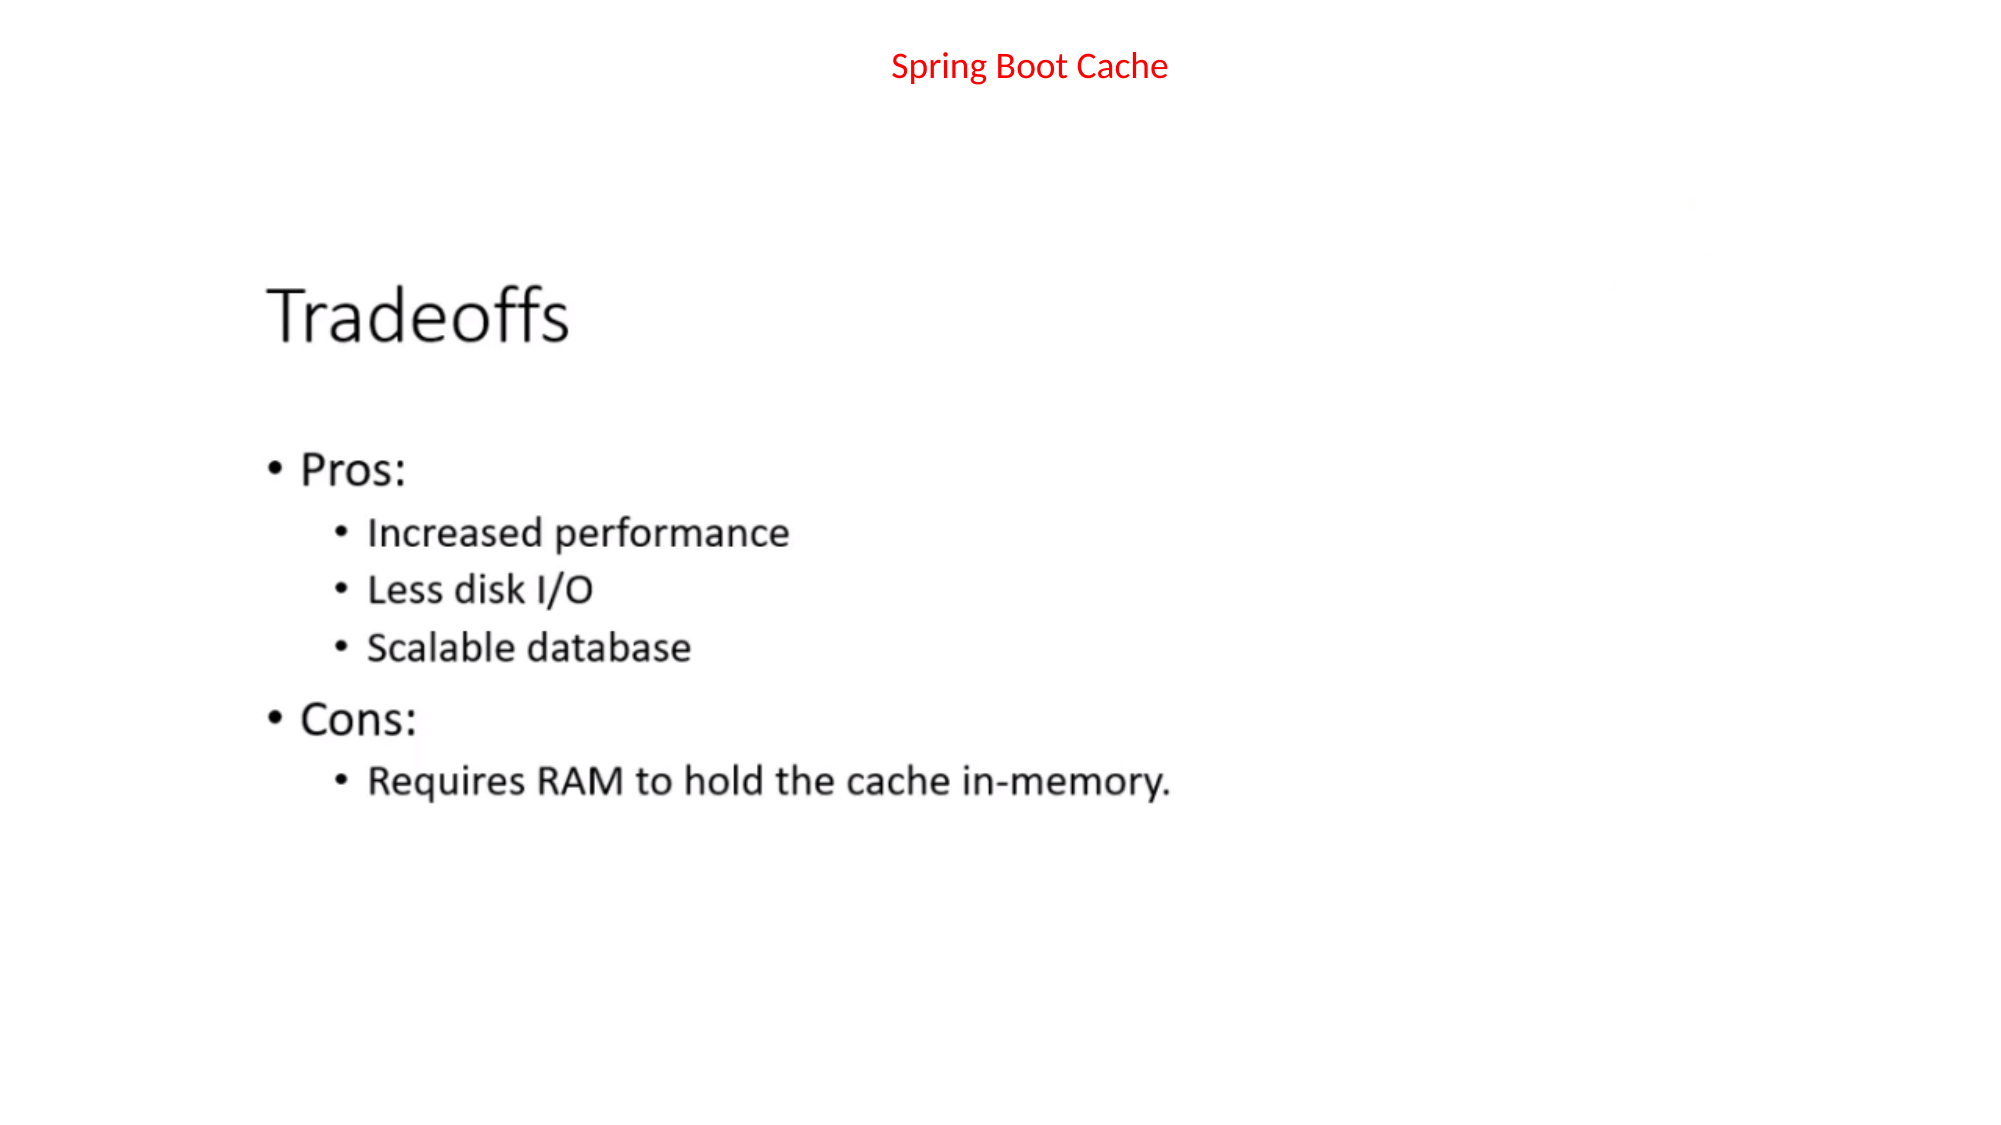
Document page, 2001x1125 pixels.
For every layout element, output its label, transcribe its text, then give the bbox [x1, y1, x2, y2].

picture [146, 187, 1854, 938]
text_box Spring Boot Cache [508, 0, 1552, 128]
